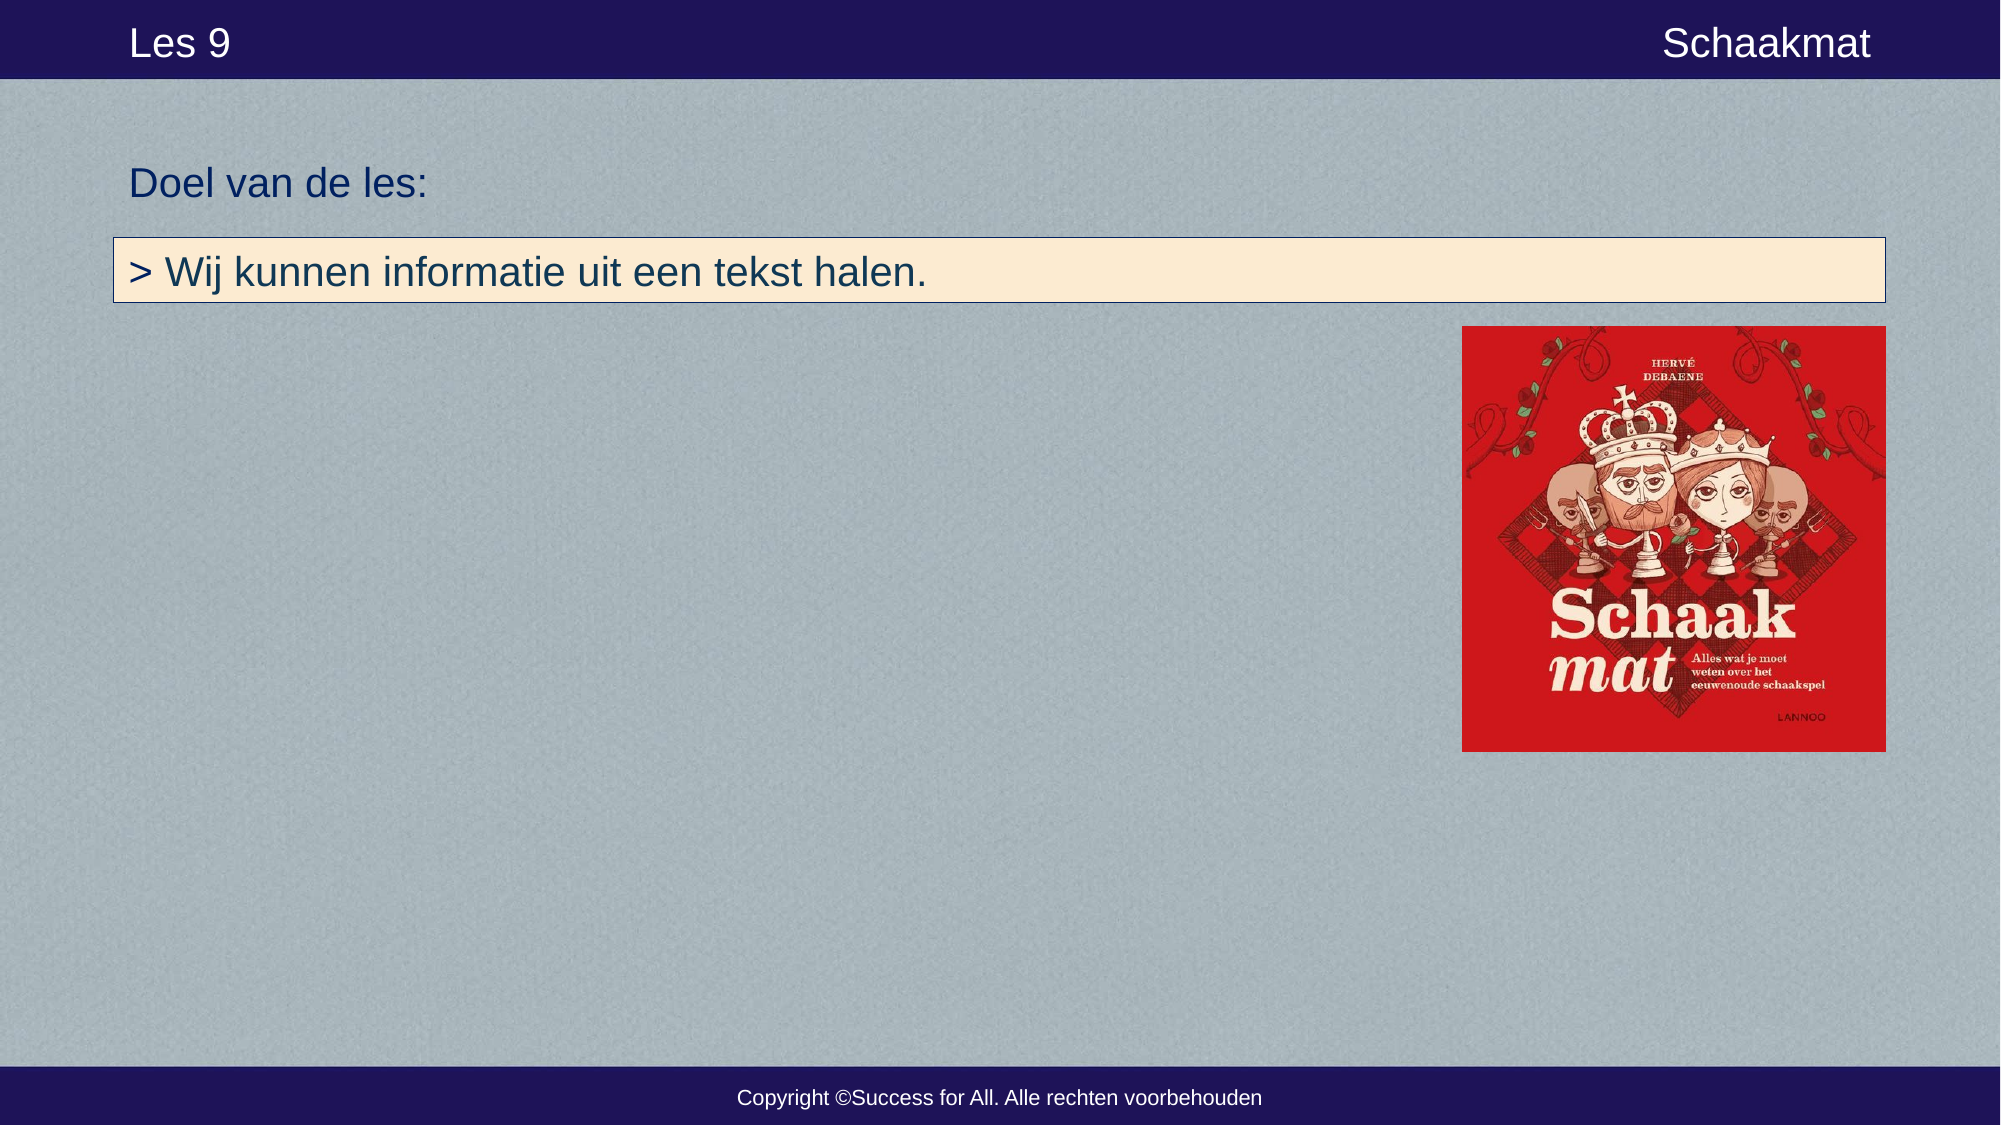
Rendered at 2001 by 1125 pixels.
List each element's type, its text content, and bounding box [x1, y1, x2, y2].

picture [0, 0, 2001, 1125]
text_box > Wij kunnen informatie uit een tekst halen. [113, 237, 1886, 303]
text_box Les 9 [114, 8, 354, 73]
text_box Doel van de les: [113, 148, 1635, 214]
text_box Schaakmat [999, 8, 1886, 73]
text_box Copyright ©Success for All. Alle rechten voorbehouden [0, 1076, 2000, 1125]
